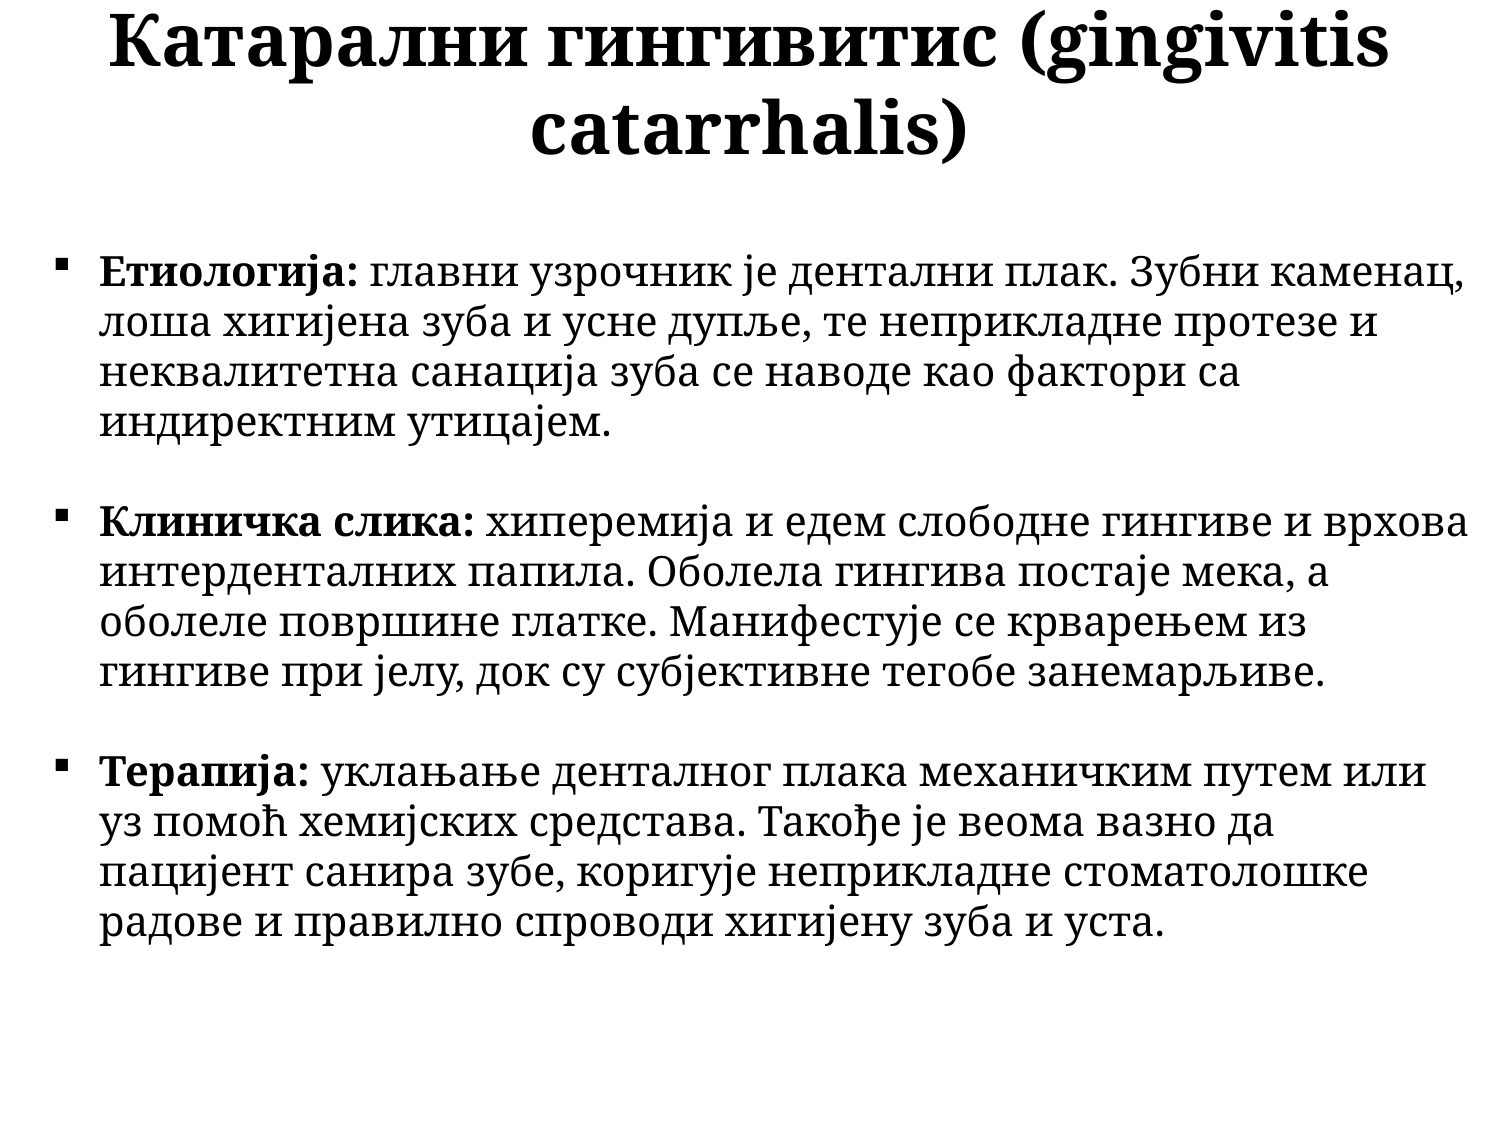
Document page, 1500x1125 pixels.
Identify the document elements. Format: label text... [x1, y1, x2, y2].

text_box Етиологија: главни узрочник је дентални плак. Зубни каменац, лоша хигијена зуба и усне дупље, те неприкладне протезе и неквалитетна санација зуба се наводе као фактори са индиректним утицајем. Клиничка слика: хиперемија и едем слободне гингиве и врхова интерденталних папила. Оболела гингива постаје мека, а оболеле површине глатке. Манифестује се крварењем из гингиве при јелу, док су субјективне тегобе занемарљиве. Терапија: уклањање денталног плака механичким путем или уз помоћ хемијских средстава. Такође је веома вазно да пацијент санира зубе, коригује неприкладне стоматолошке радове и правилно спроводи хигијену зуба и уста. [37, 187, 1488, 1125]
text_box Катарални гингивитис (gingivitis catarrhalis) [0, 12, 1500, 151]
